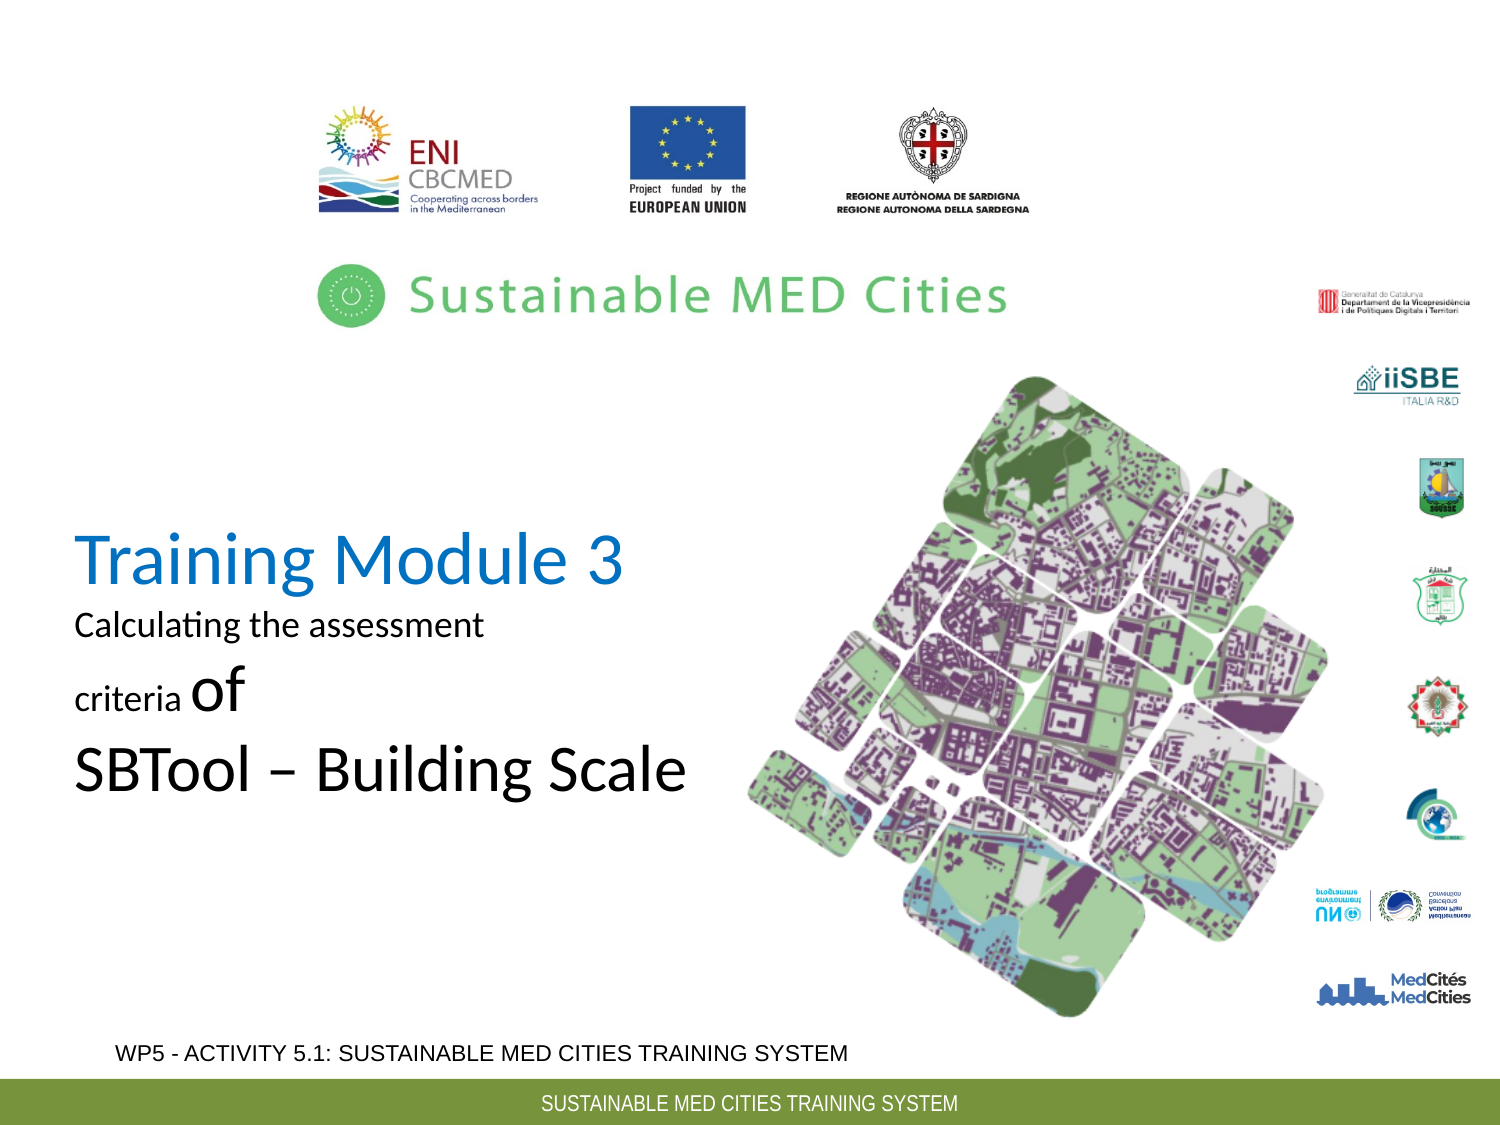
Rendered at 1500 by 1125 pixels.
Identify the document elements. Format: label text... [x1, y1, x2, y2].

picture [1396, 786, 1474, 847]
subtitle Training Module 3 Calculating the assessment criteria of SBTool – Building Scale [59, 502, 1129, 916]
picture [1414, 455, 1474, 523]
picture [1313, 885, 1474, 924]
picture [284, 84, 1486, 1078]
picture [1313, 970, 1474, 1008]
picture [1313, 279, 1474, 321]
picture [1346, 363, 1474, 411]
